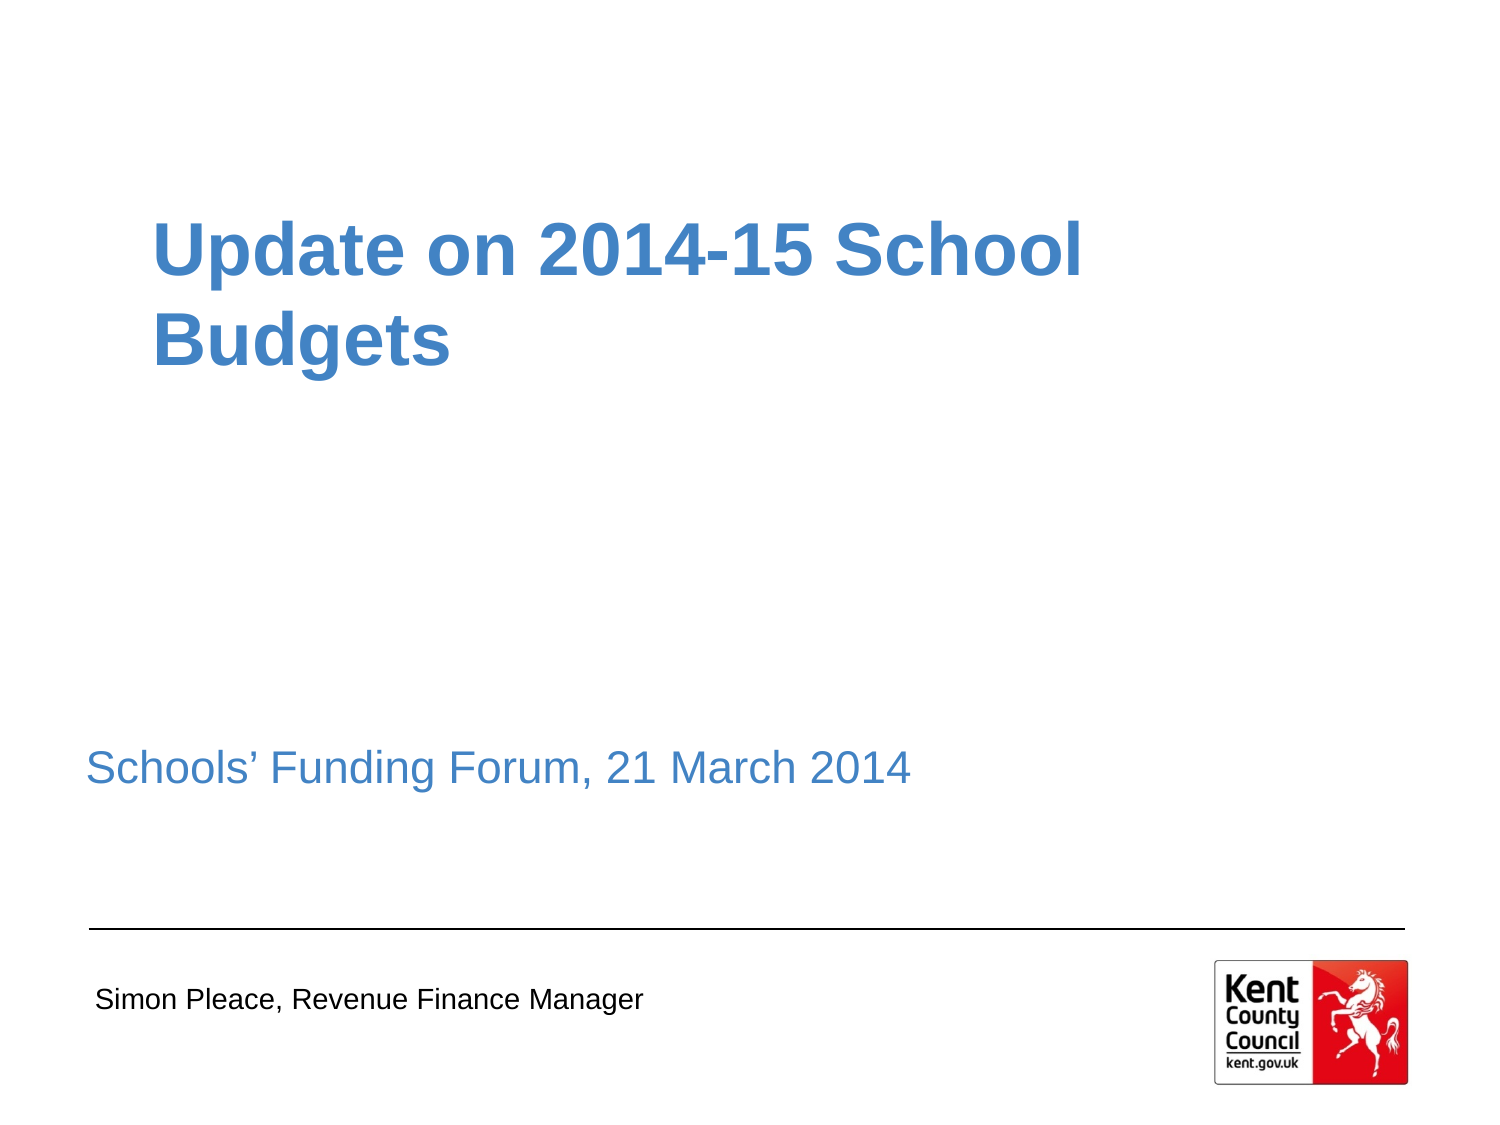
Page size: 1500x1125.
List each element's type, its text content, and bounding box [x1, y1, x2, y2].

text_box Simon Pleace, Revenue Finance Manager [79, 976, 660, 1024]
text_box Schools’ Funding Forum, 21 March 2014 [64, 724, 1376, 800]
text_box Update on 2014-15 School Budgets [137, 137, 1250, 445]
picture [1210, 954, 1412, 1090]
